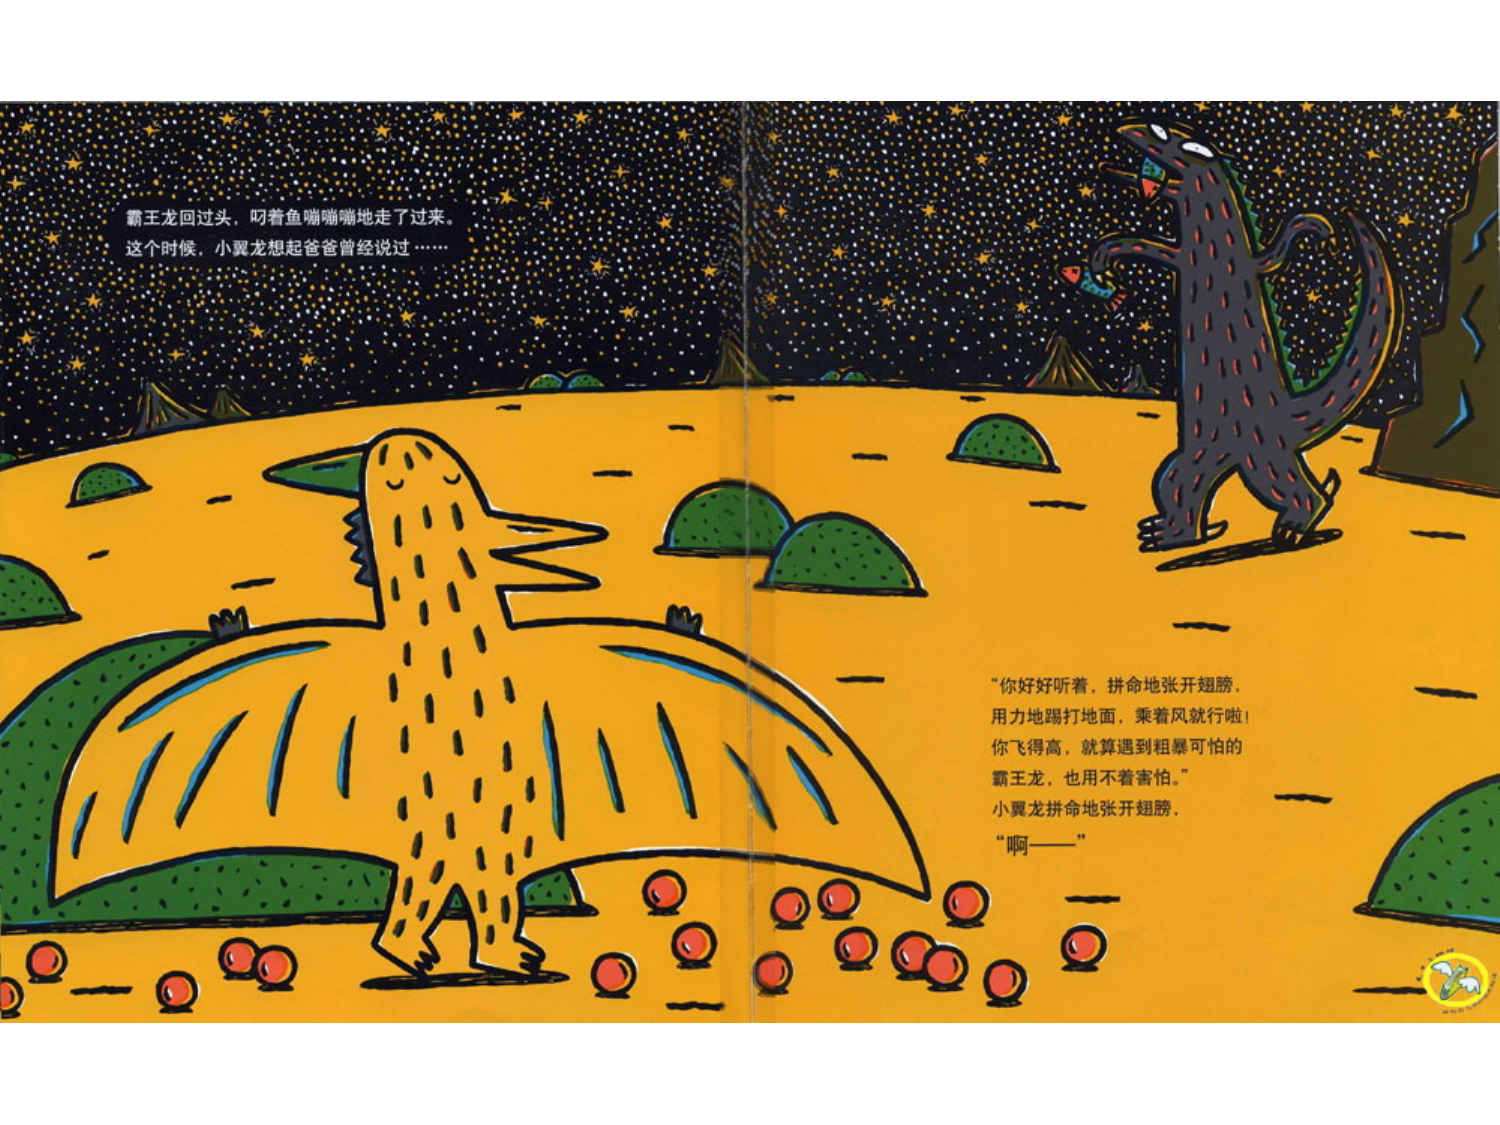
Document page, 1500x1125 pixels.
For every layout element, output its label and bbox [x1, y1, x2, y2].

picture [0, 101, 1500, 1024]
